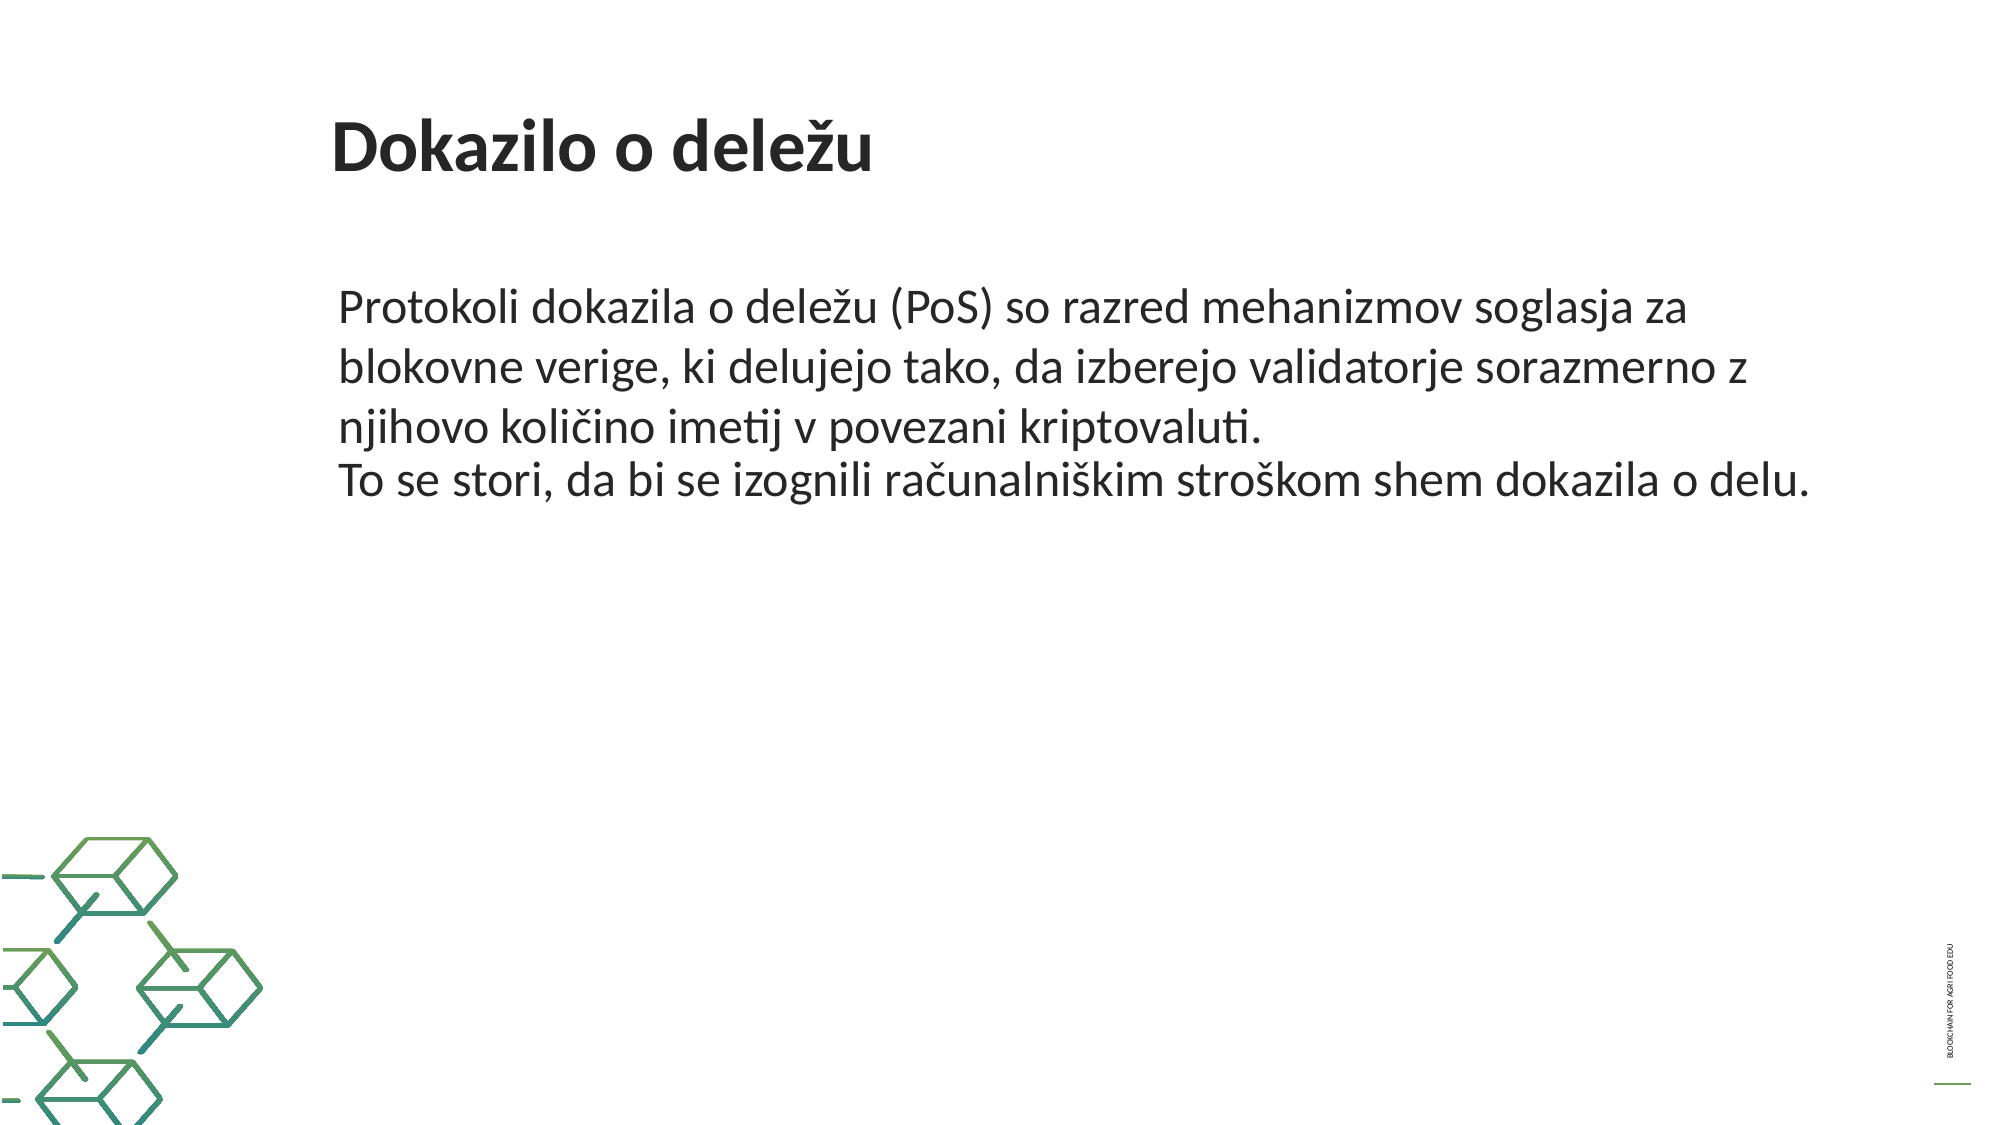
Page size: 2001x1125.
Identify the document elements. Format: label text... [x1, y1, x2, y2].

list Dokazilo o deležu [316, 99, 1869, 267]
list Protokoli dokazila o deležu (PoS) so razred mehanizmov soglasja za blokovne verige, ki delujejo tako, da izberejo validatorje sorazmerno z njihovo količino imetij v povezani kriptovaluti. To se stori, da bi se izognili računalniškim stroškom shem dokazila o delu. [323, 267, 1859, 1070]
